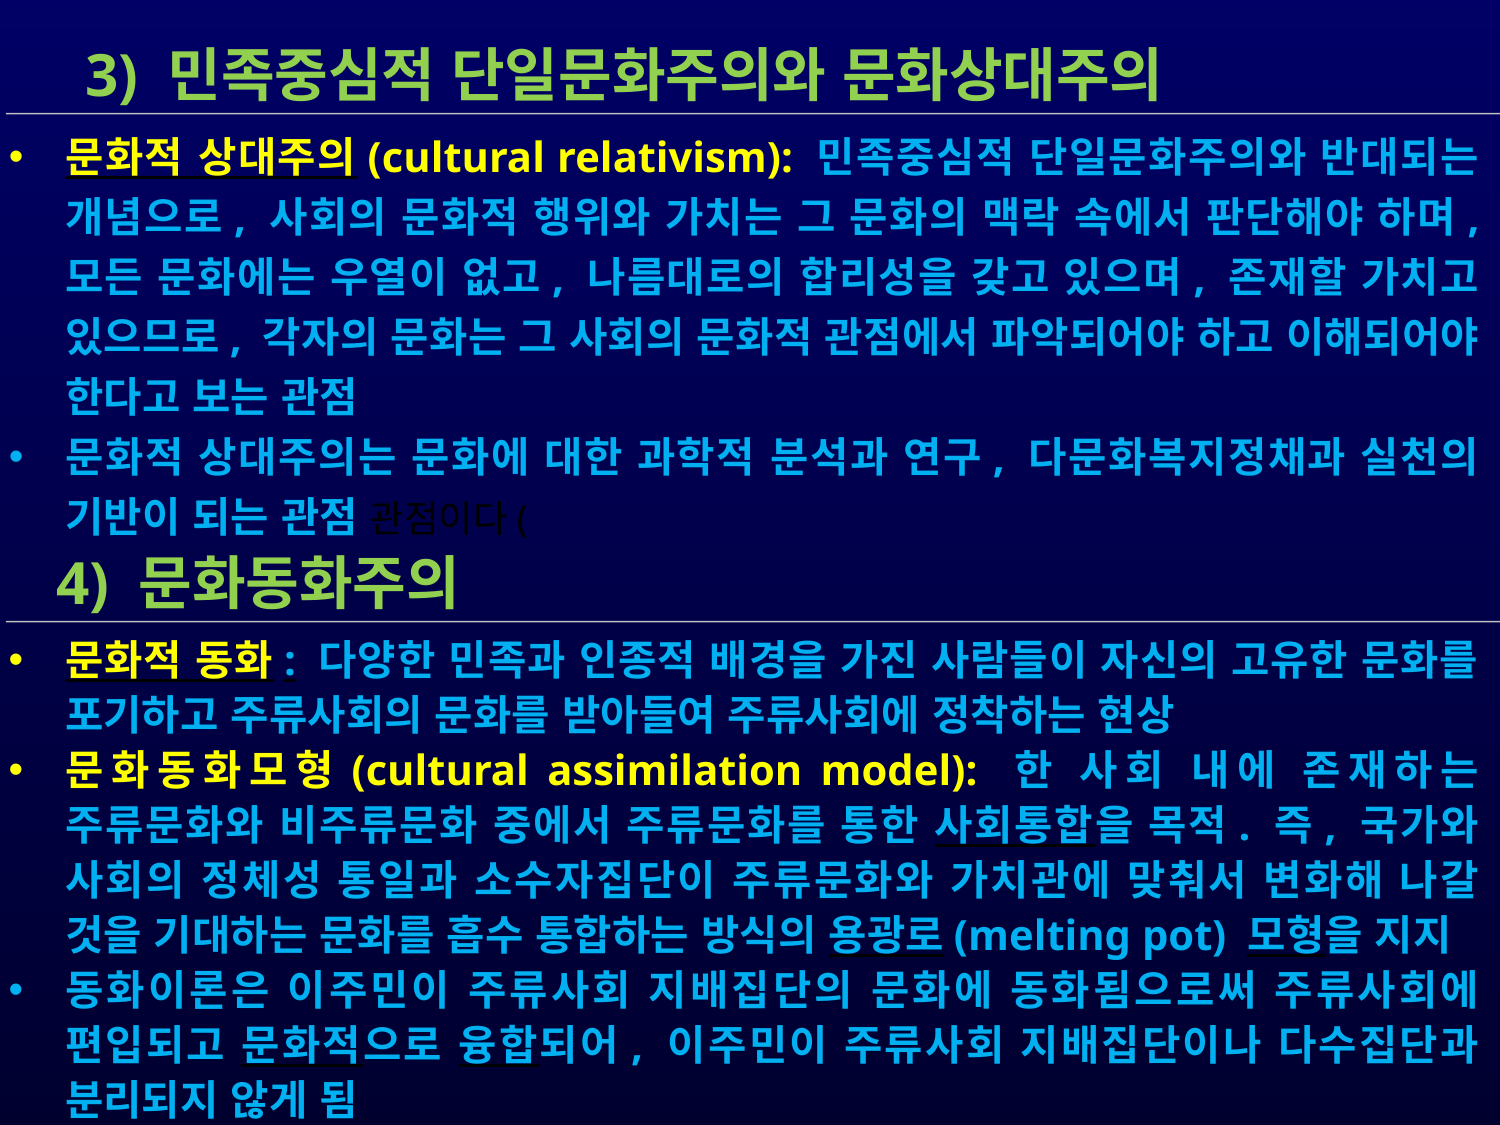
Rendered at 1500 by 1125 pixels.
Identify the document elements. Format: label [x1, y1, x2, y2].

text_box [0, 30, 1500, 537]
text_box [0, 538, 1500, 1125]
